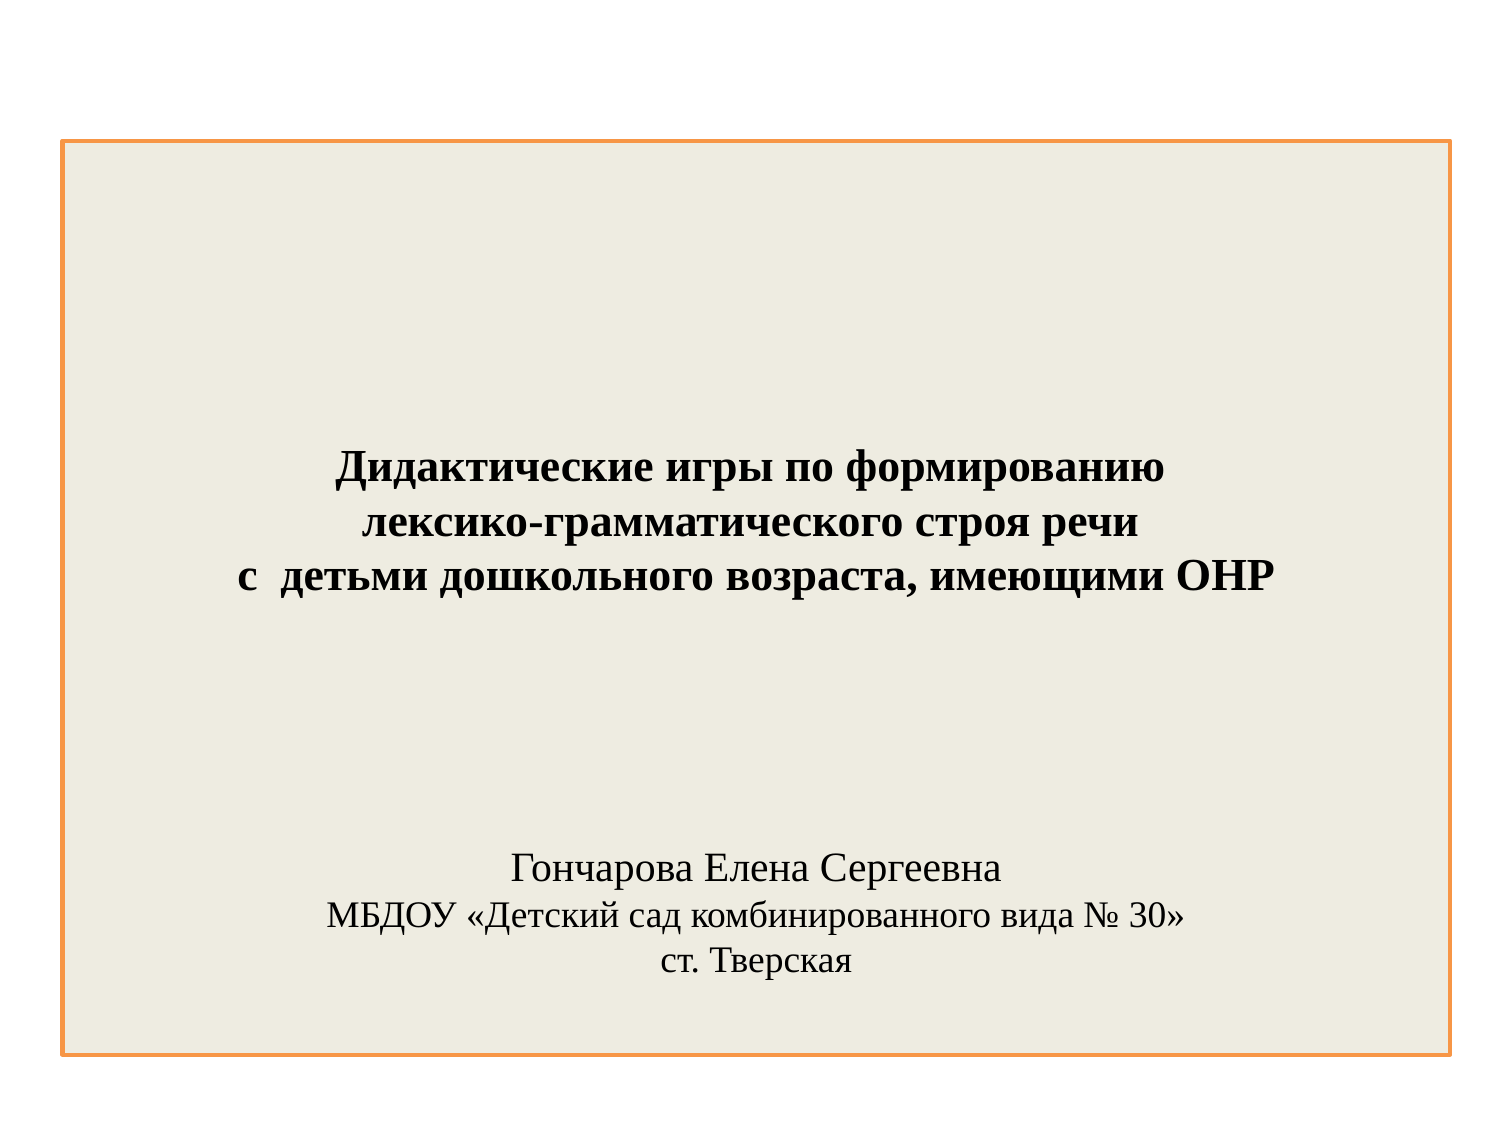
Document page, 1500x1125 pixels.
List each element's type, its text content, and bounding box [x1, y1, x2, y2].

title Дидактические игры по формированию лексико-грамматического строя речи с детьми дошкольного возраста, имеющими ОНР Гончарова Елена Сергеевна МБДОУ «Детский сад комбинированного вида № 30» ст. Тверская [60, 139, 1452, 1057]
